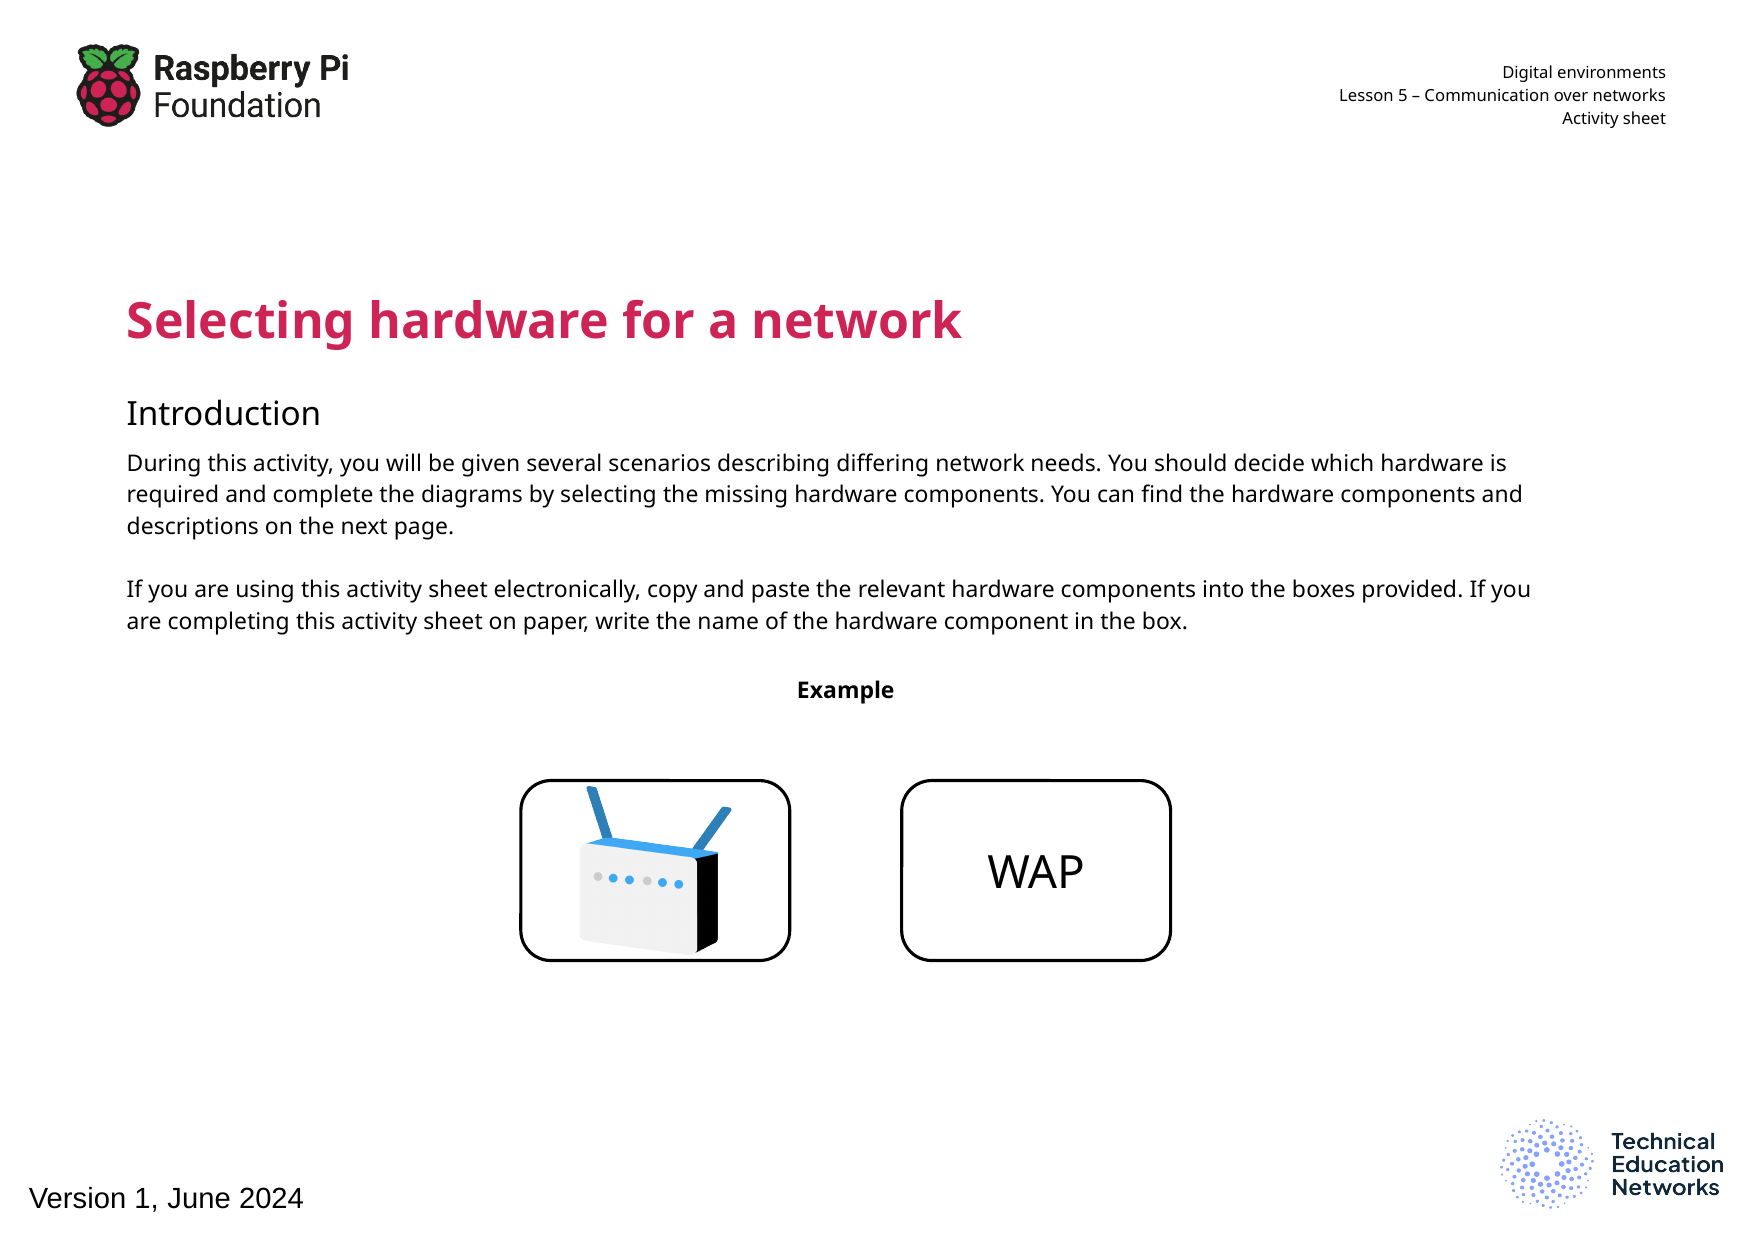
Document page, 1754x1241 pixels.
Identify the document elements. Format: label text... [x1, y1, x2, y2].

text_box Digital environments Lesson 5 – Communication over networks Activity sheet [416, 44, 1682, 143]
text_box WAP [901, 780, 1171, 961]
text_box [520, 780, 563, 961]
picture [565, 780, 746, 961]
text_box Selecting hardware for a network Introduction During this activity, you will be given several scenarios describing differing network needs. You should decide which hardware is required and complete the diagrams by selecting the missing hardware components. You can find the hardware components and descriptions on the next page. If you are using this activity sheet electronically, copy and paste the relevant hardware components into the boxes provided. If you are completing this activity sheet on paper, write the name of the hardware component in the box. Example [111, 264, 1580, 756]
text_box Version 1, June 2024 [13, 1164, 506, 1229]
picture [75, 43, 348, 128]
picture [1500, 1119, 1723, 1209]
text_box [746, 780, 790, 961]
